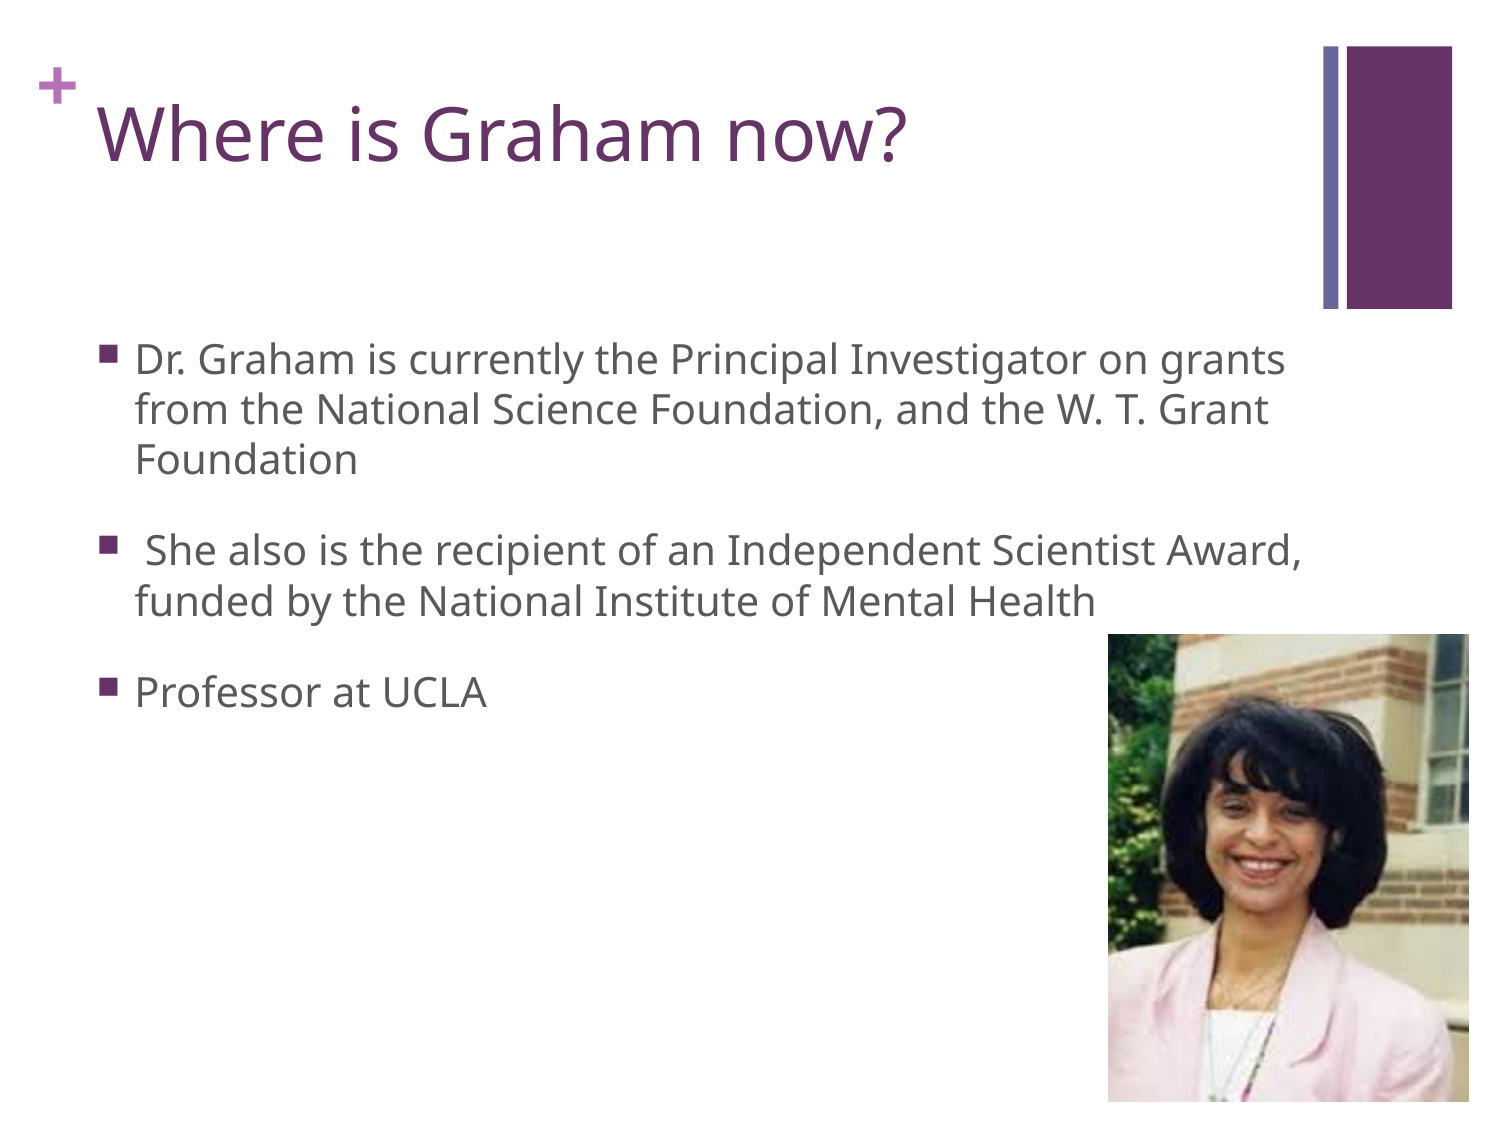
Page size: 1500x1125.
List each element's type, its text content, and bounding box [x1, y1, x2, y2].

picture [1107, 633, 1469, 1102]
list Dr. Graham is currently the Principal Investigator on grants from the National Science Foundation, and the W. T. Grant Foundation She also is the recipient of an Independent Scientist Award, funded by the National Institute of Mental Health Professor at UCLA [81, 324, 1322, 1005]
title Where is Graham now? [81, 79, 1322, 263]
